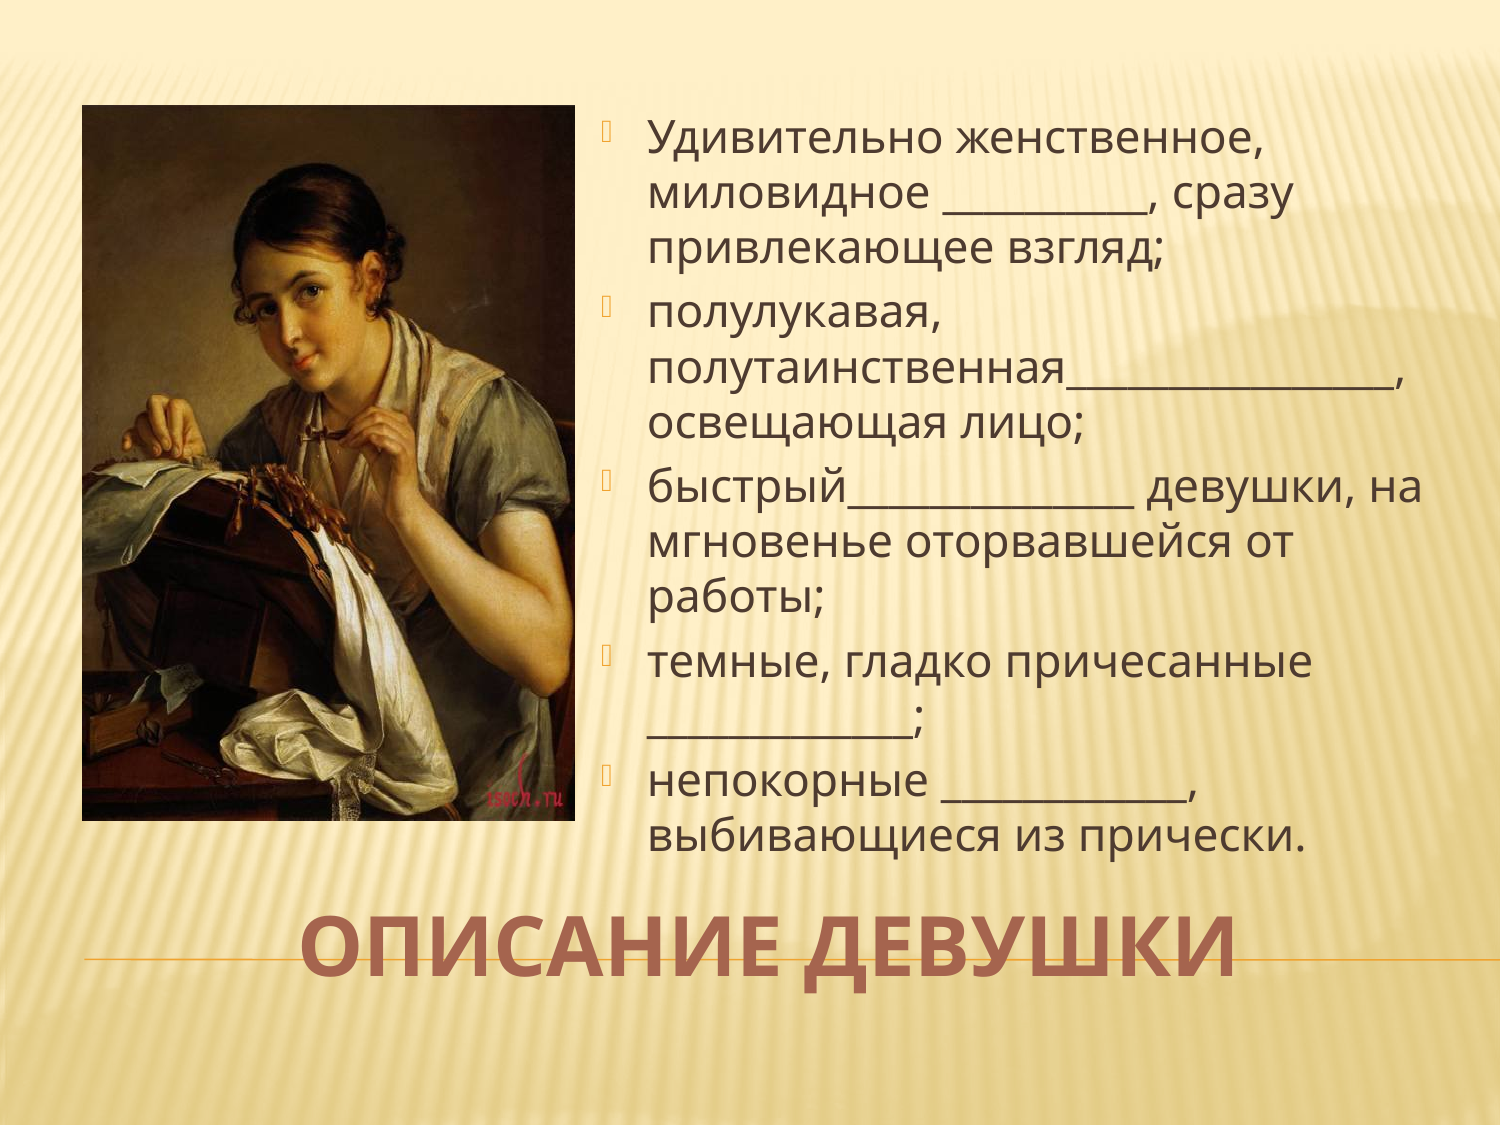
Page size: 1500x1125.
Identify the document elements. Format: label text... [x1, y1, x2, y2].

list Удивительно женственное, миловидное __________, сразу привлекающее взгляд; полулукавая, полутаинственная________________, освещающая лицо; быстрый______________ девушки, на мгновенье оторвавшейся от работы; темные, гладко причесанные _____________; непокорные ____________, выбивающиеся из прически. [586, 99, 1463, 888]
title ОПИСАНИЕ ДЕВУШКИ [75, 900, 1463, 986]
picture [81, 105, 575, 821]
